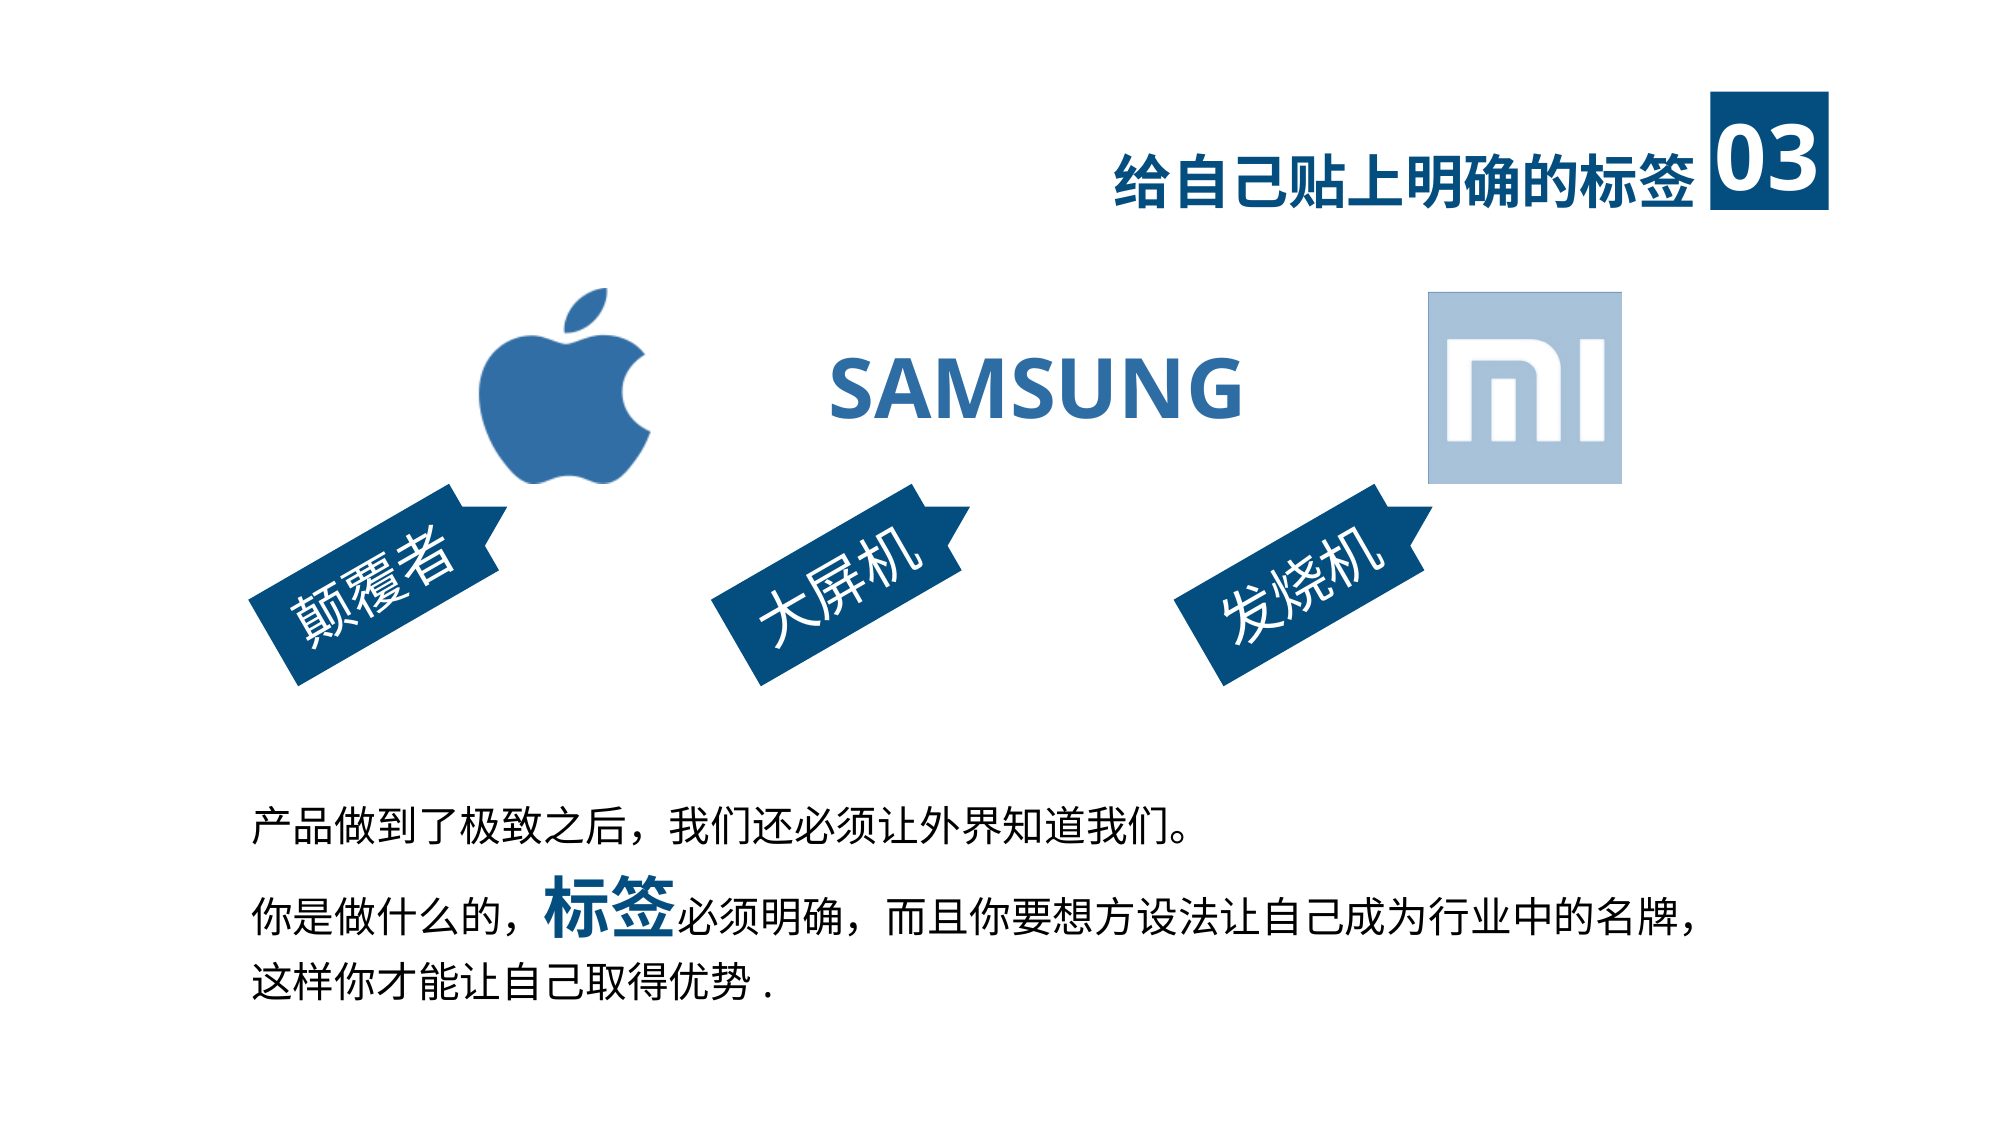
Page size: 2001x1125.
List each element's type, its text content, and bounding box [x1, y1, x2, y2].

text_box 给自己贴上明确的标签 [1099, 138, 1715, 223]
text_box 产品做到了极致之后，我们还必须让外界知道我们。 你是做什么的，标签必须明确，而且你要想方设法让自己成为行业中的名牌，这样你才能让自己取得优势. [236, 782, 1715, 1014]
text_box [238, 288, 1622, 630]
